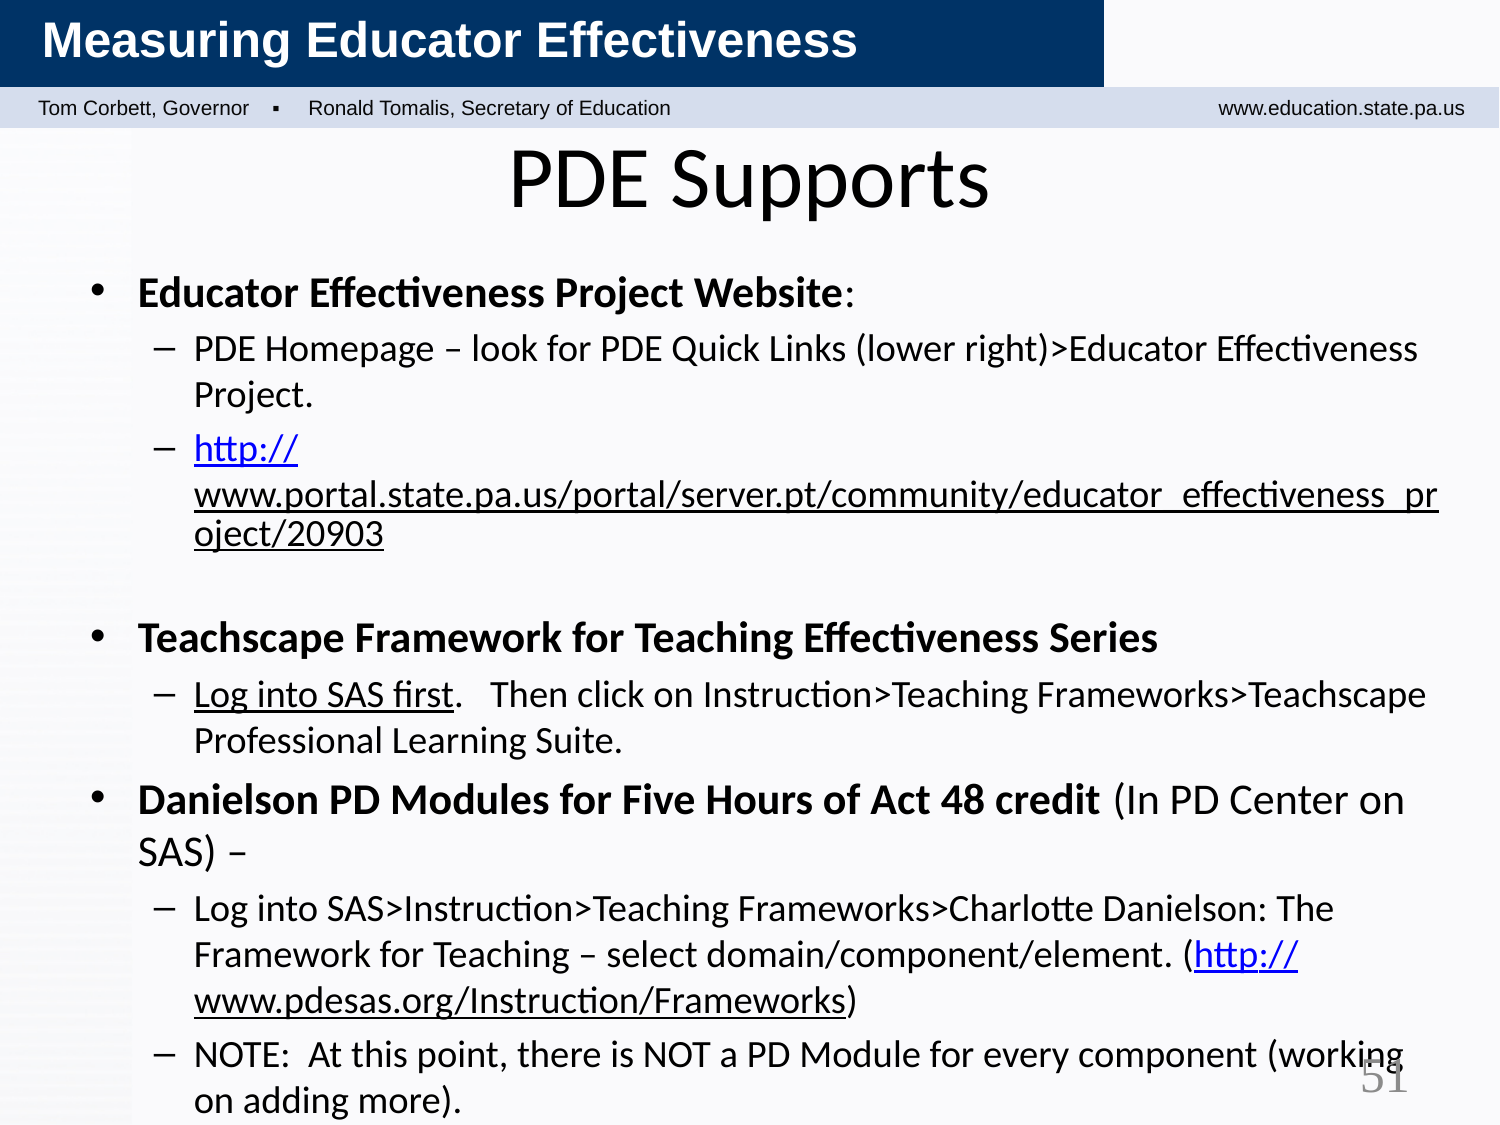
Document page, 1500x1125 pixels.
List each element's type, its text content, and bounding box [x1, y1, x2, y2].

slide_number 51 [1074, 1042, 1425, 1103]
picture [0, 0, 1500, 1125]
list Educator Effectiveness Project Website: PDE Homepage – look for PDE Quick Links (lower right)>Educator Effectiveness Project. http://www.portal.state.pa.us/portal/server.pt/community/educator_effectiveness_project/20903 Teachscape Framework for Teaching Effectiveness Series Log into SAS first. Then click on Instruction>Teaching Frameworks>Teachscape Professional Learning Suite. Danielson PD Modules for Five Hours of Act 48 credit (In PD Center on SAS) – Log into SAS>Instruction>Teaching Frameworks>Charlotte Danielson: The Framework for Teaching – select domain/component/element. (http://www.pdesas.org/Instruction/Frameworks) NOTE: At this point, there is NOT a PD Module for every component (working on adding more). [75, 255, 1456, 1094]
title PDE Supports [75, 111, 1425, 233]
